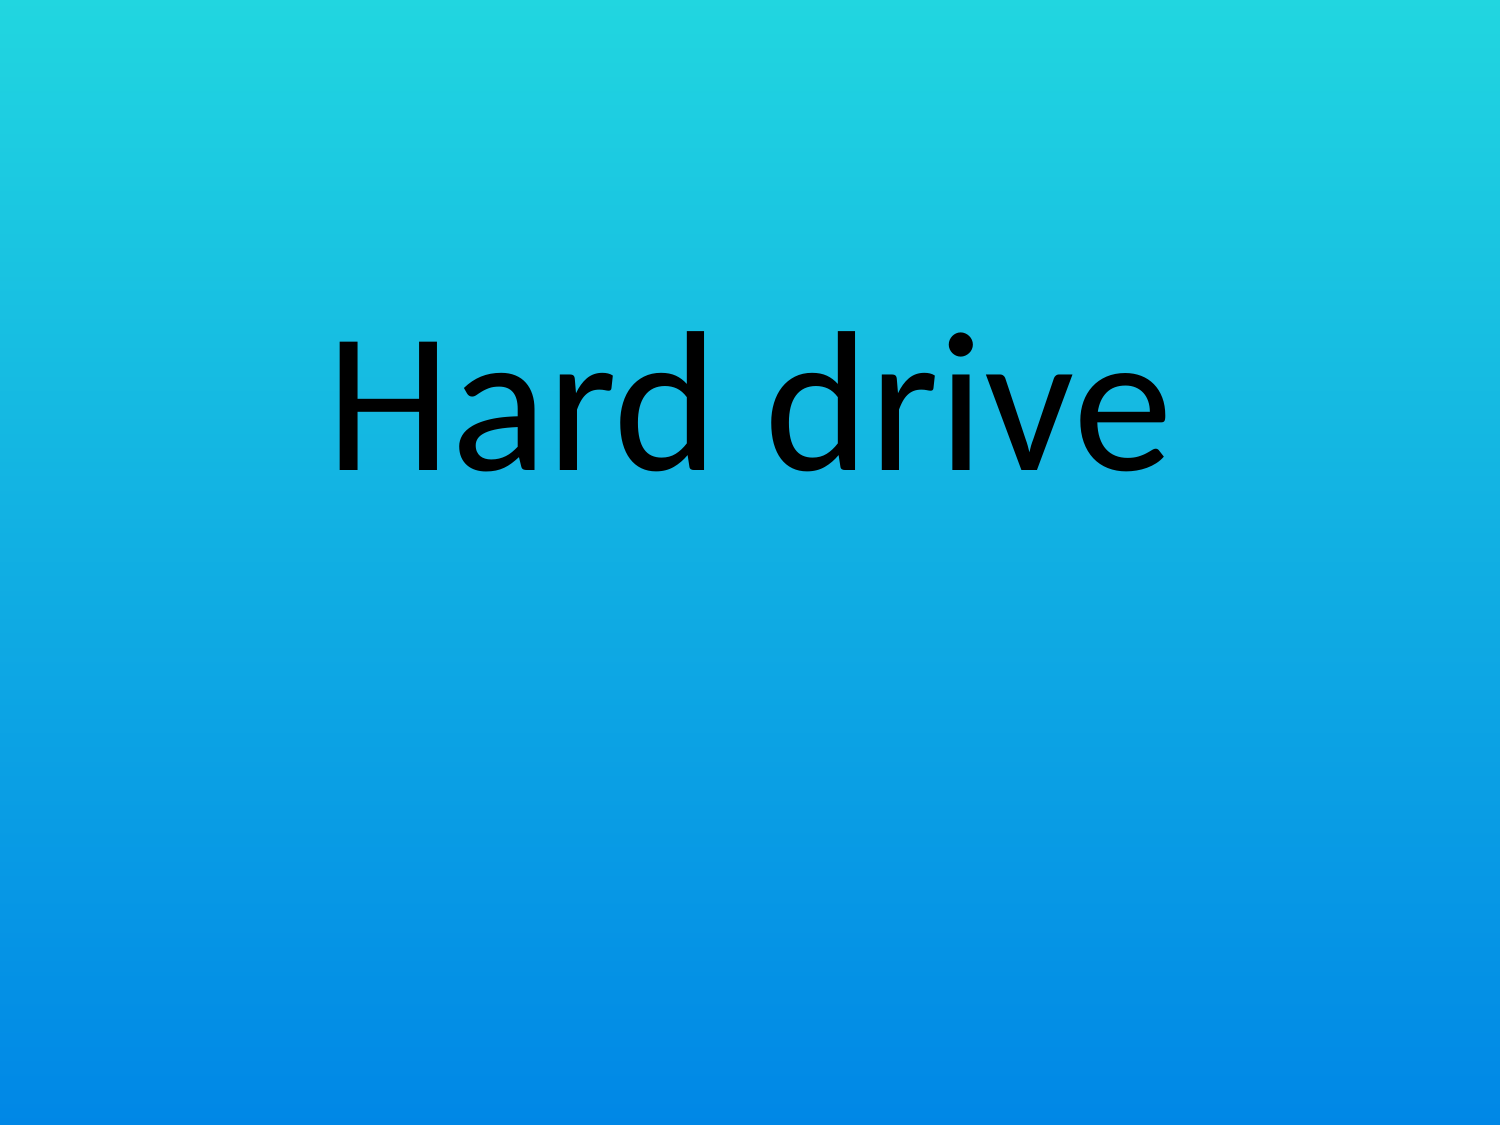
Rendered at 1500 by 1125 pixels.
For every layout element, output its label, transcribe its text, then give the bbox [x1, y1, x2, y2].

list Hard drive [75, 262, 1425, 1005]
